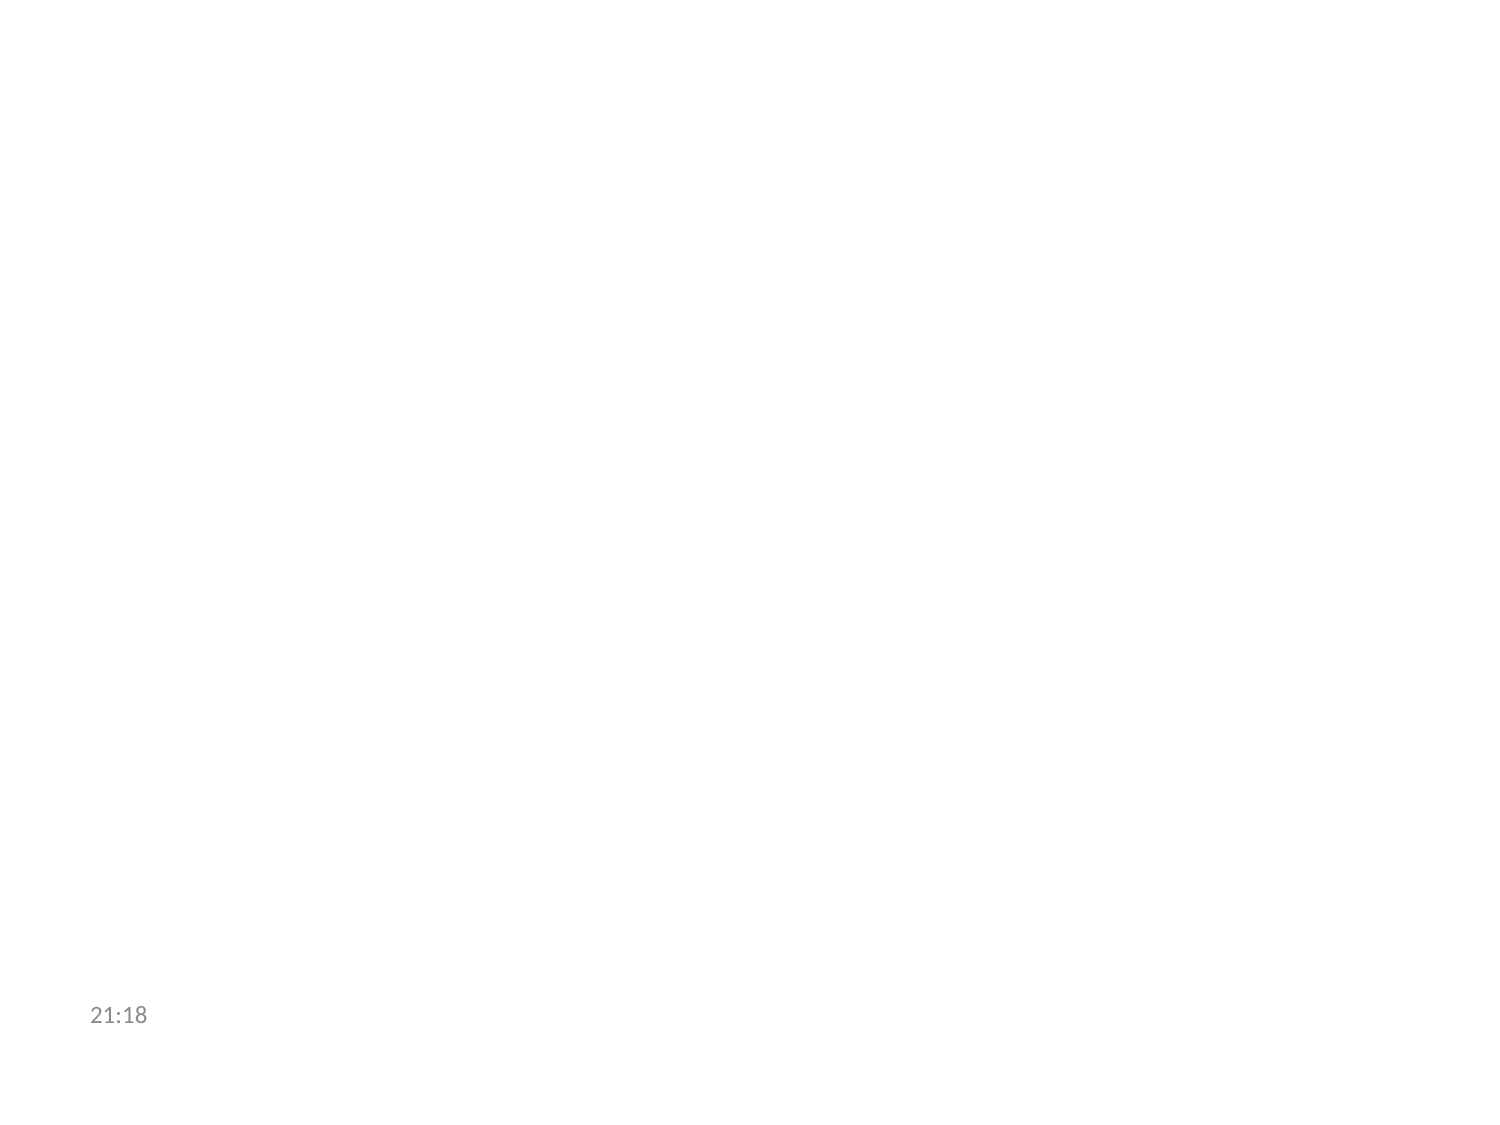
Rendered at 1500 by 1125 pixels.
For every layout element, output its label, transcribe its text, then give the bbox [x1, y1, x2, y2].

text_box 15:35 [75, 983, 425, 1044]
